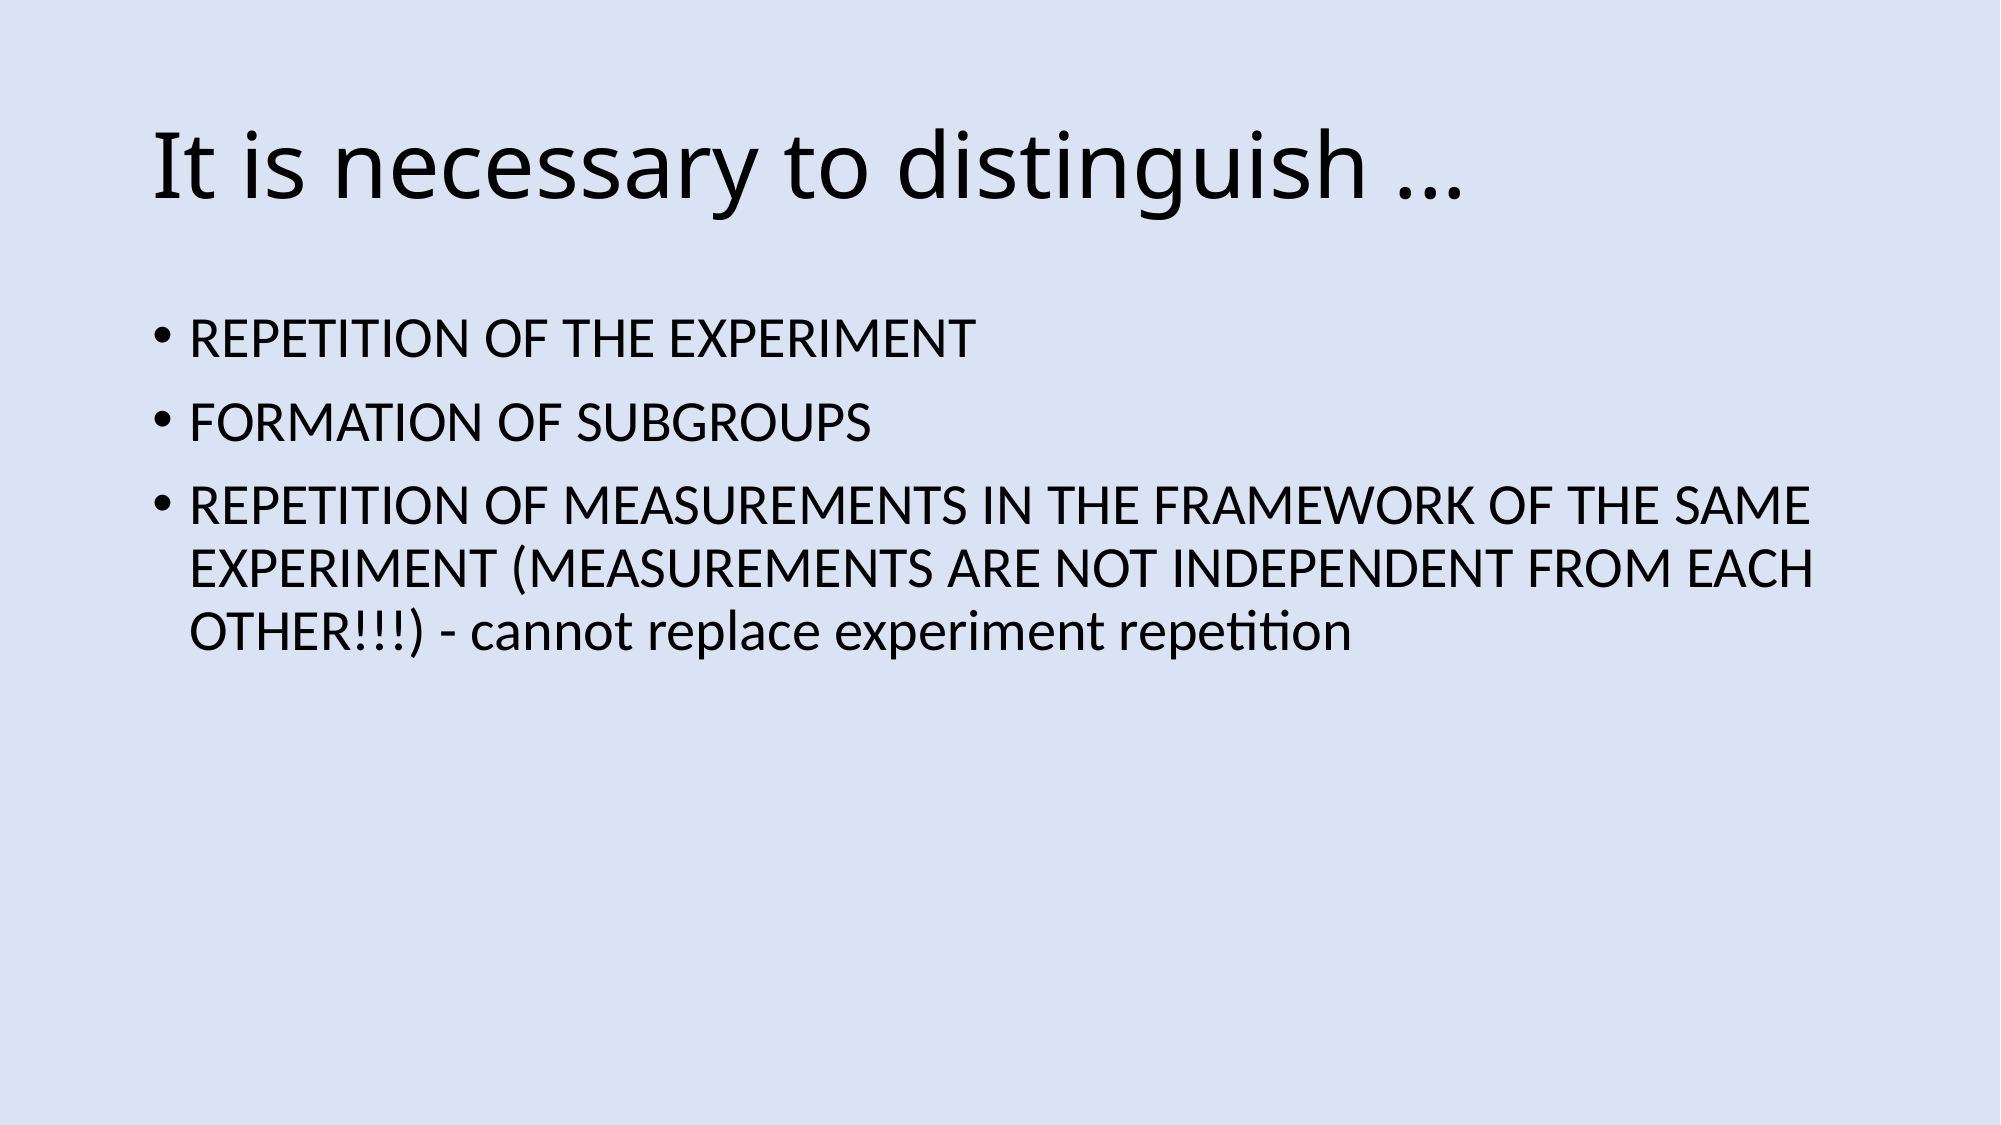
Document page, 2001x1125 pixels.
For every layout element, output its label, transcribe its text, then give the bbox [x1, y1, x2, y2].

list REPETITION OF THE EXPERIMENT FORMATION OF SUBGROUPS REPETITION OF MEASUREMENTS IN THE FRAMEWORK OF THE SAME EXPERIMENT (MEASUREMENTS ARE NOT INDEPENDENT FROM EACH OTHER!!!) - cannot replace experiment repetition [137, 299, 1863, 1014]
title It is necessary to distinguish ... [137, 59, 1863, 278]
